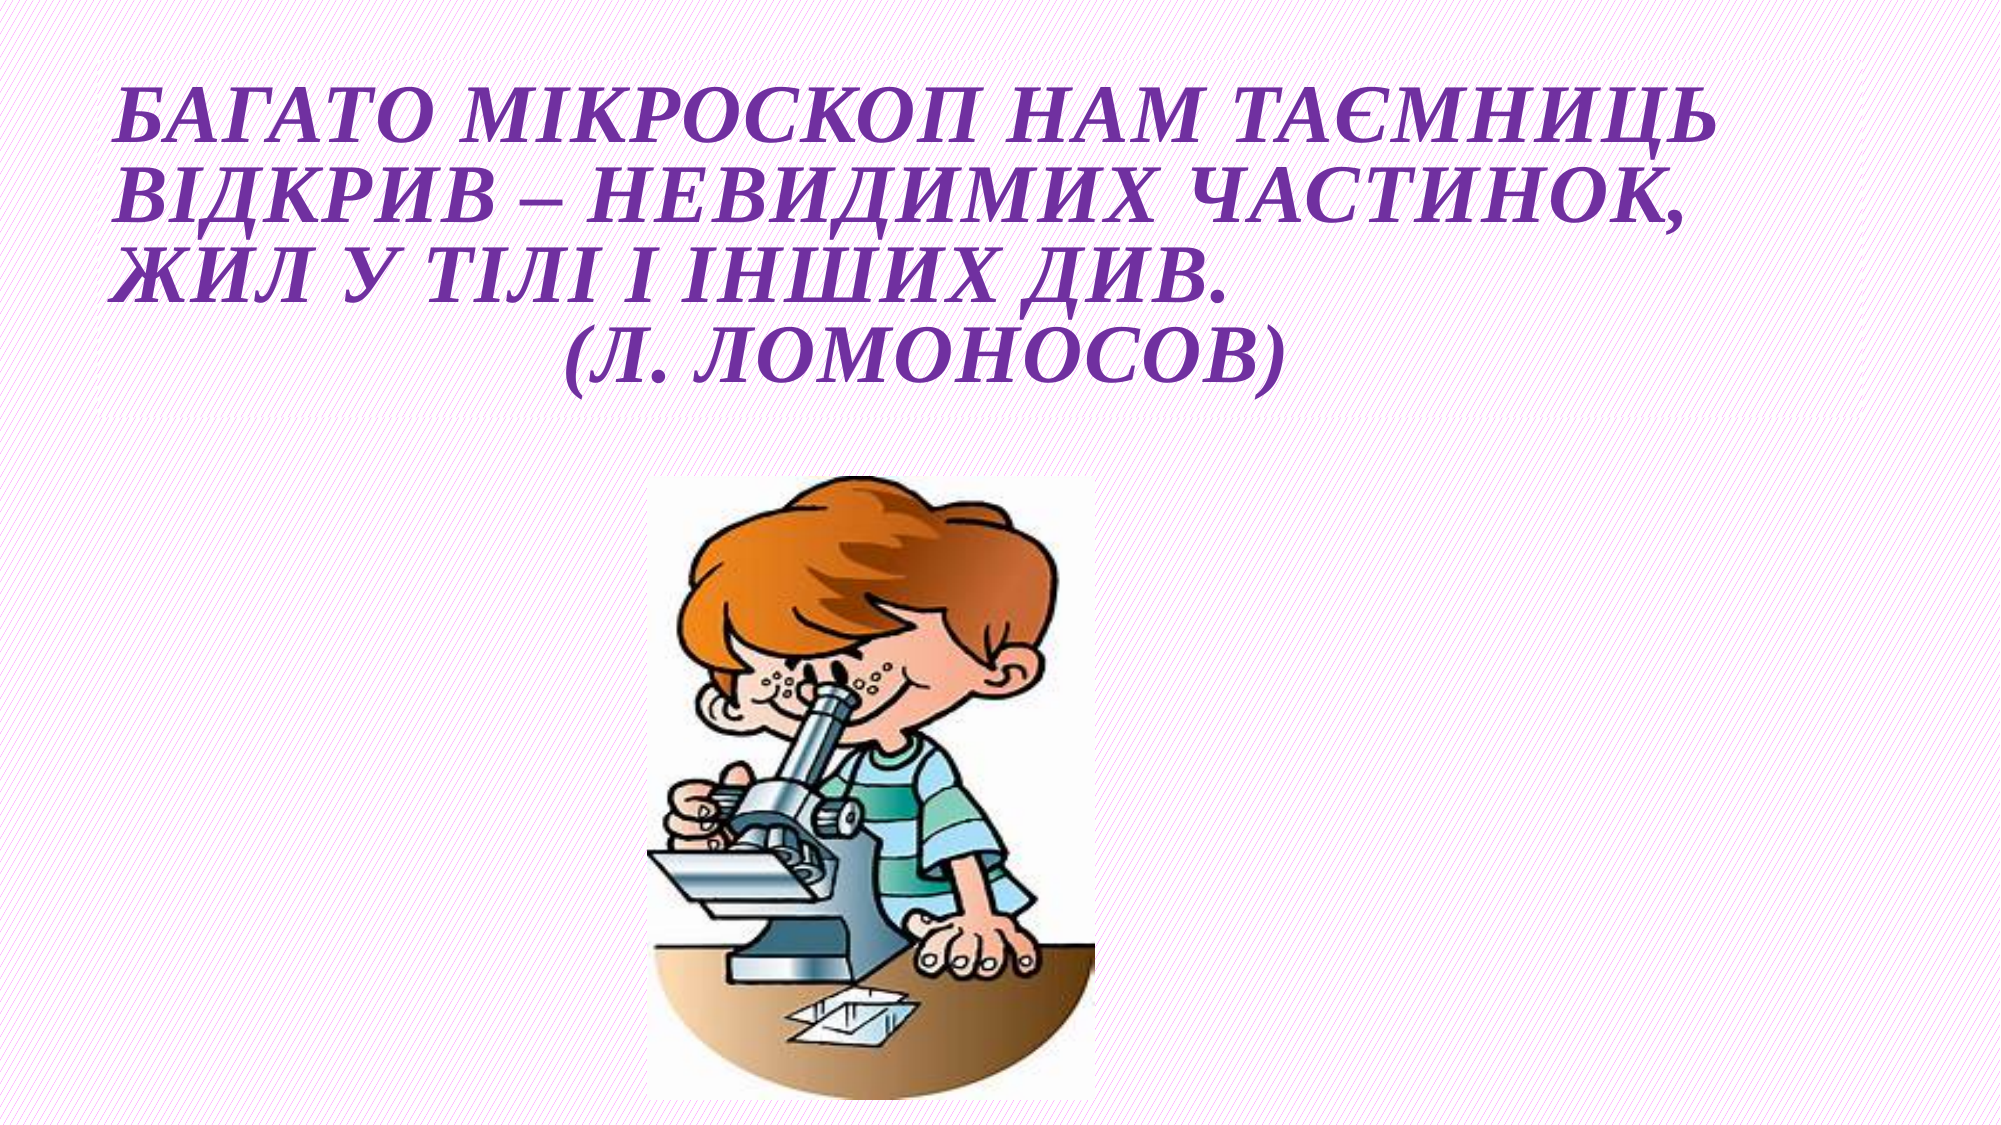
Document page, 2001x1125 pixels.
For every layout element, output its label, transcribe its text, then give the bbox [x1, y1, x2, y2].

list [647, 476, 1096, 1101]
title Багато мікроскоп нам таємниць відкрив – невидимих частинок, жил у тілі і інших див. (Л. Ломоносов) [97, 59, 1863, 418]
